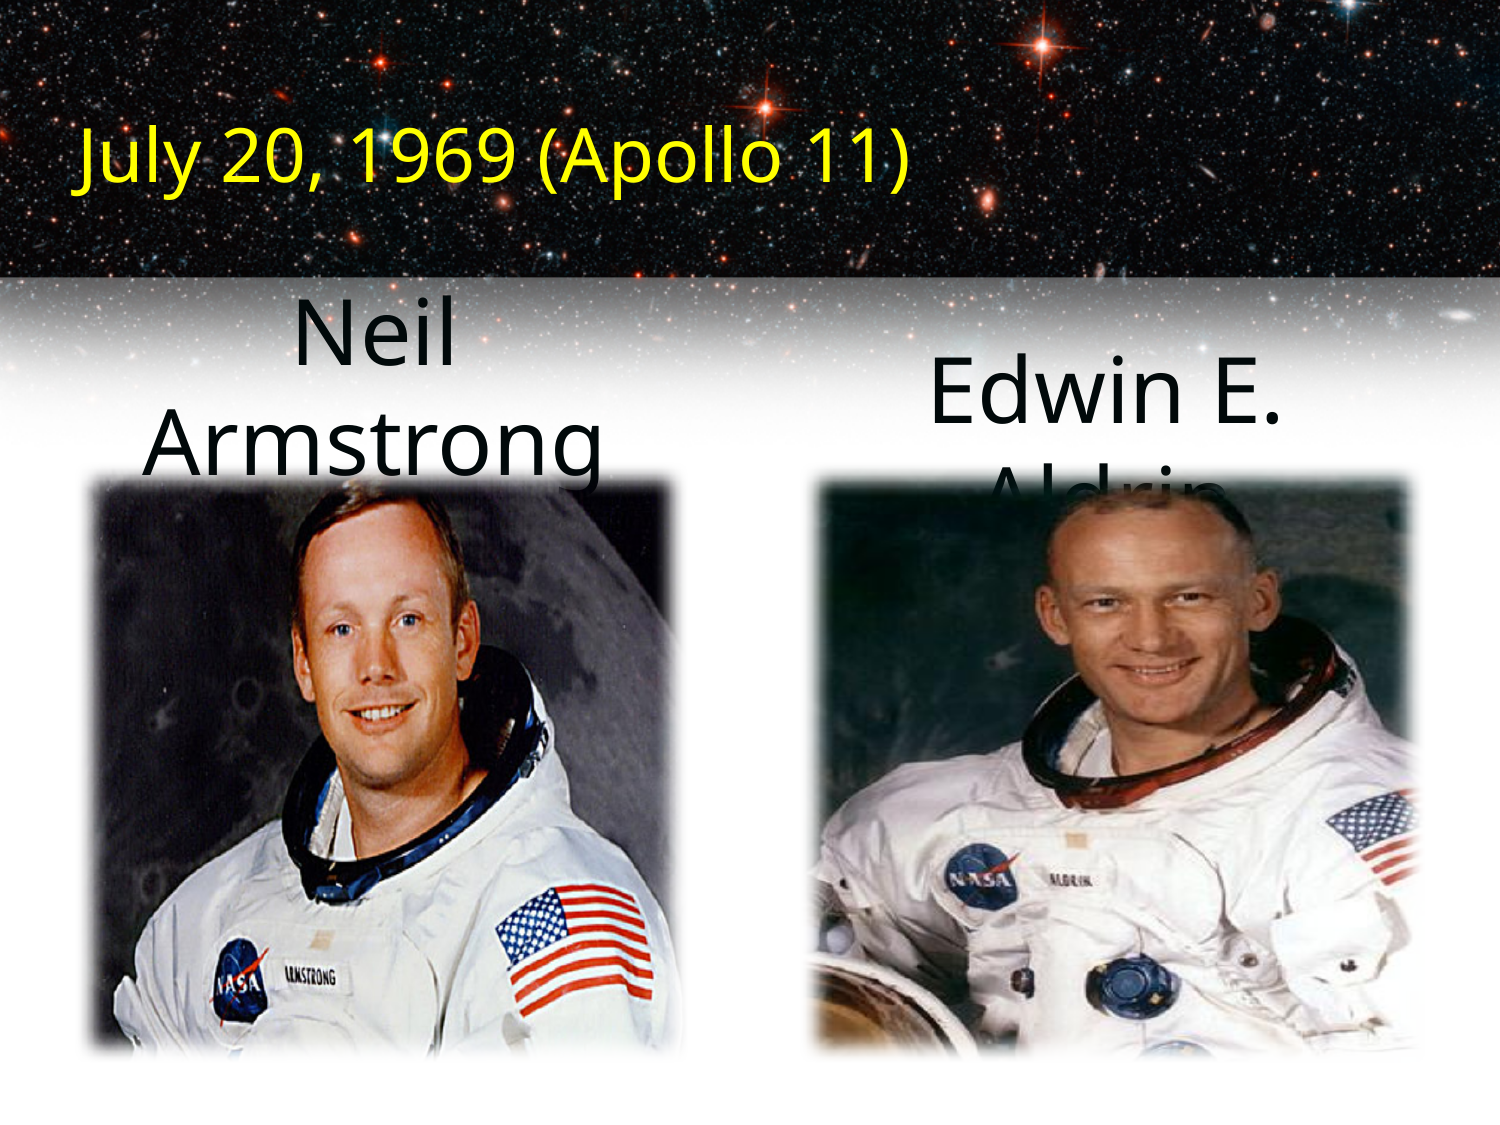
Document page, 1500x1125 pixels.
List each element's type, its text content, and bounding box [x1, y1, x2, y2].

title Neil Armstrong [62, 324, 688, 443]
picture [0, 0, 1500, 1125]
text_box July 20, 1969 (Apollo 11) [62, 99, 1063, 205]
text_box Edwin E. Aldrin [774, 324, 1438, 560]
